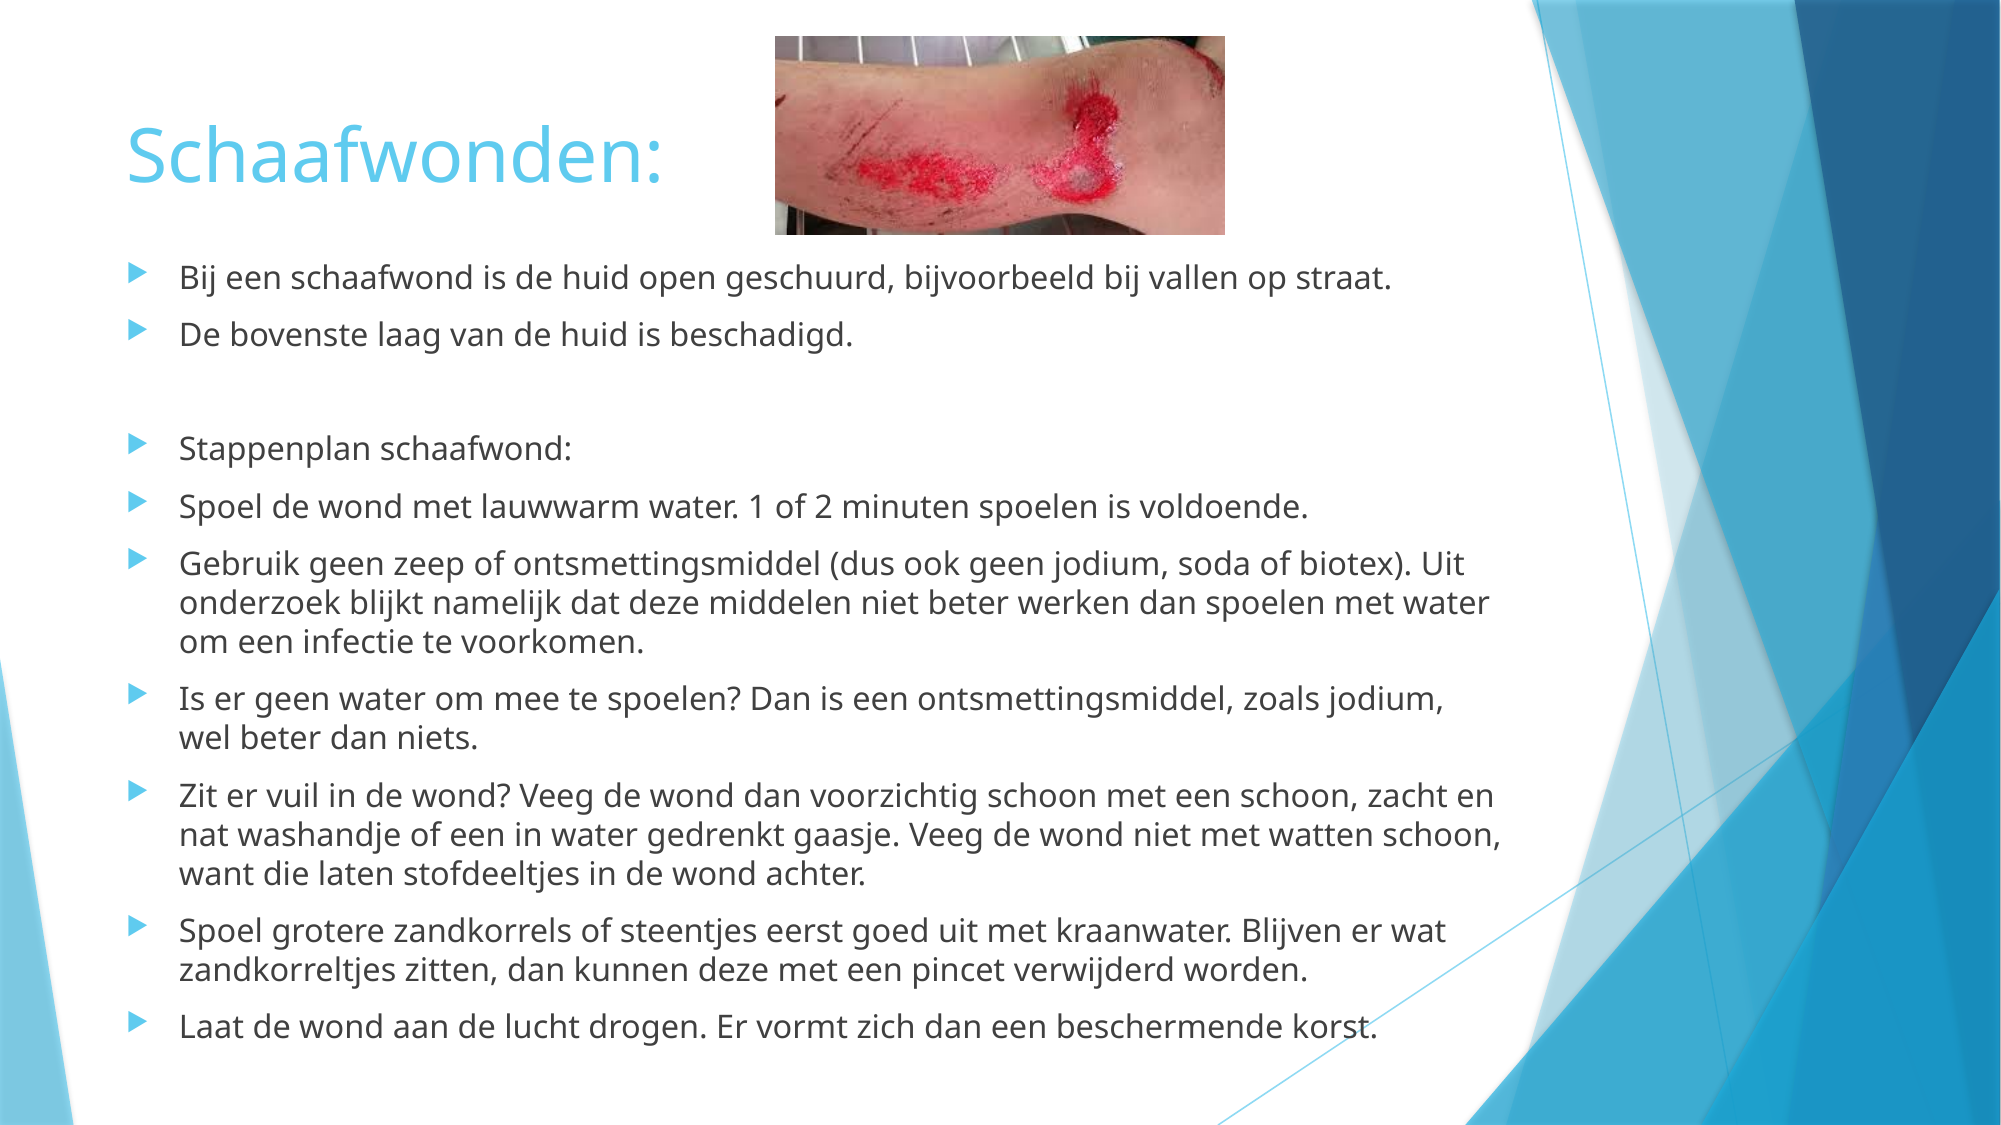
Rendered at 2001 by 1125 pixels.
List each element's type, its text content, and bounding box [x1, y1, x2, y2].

title Schaafwonden: [111, 99, 1522, 249]
picture [774, 36, 1225, 235]
list Bij een schaafwond is de huid open geschuurd, bijvoorbeeld bij vallen op straat. De bovenste laag van de huid is beschadigd. Stappenplan schaafwond: Spoel de wond met lauwwarm water. 1 of 2 minuten spoelen is voldoende. Gebruik geen zeep of ontsmettingsmiddel (dus ook geen jodium, soda of biotex). Uit onderzoek blijkt namelijk dat deze middelen niet beter werken dan spoelen met water om een infectie te voorkomen. Is er geen water om mee te spoelen? Dan is een ontsmettingsmiddel, zoals jodium, wel beter dan niets. Zit er vuil in de wond? Veeg de wond dan voorzichtig schoon met een schoon, zacht en nat washandje of een in water gedrenkt gaasje. Veeg de wond niet met watten schoon, want die laten stofdeeltjes in de wond achter. Spoel grotere zandkorrels of steentjes eerst goed uit met kraanwater. Blijven er wat zandkorreltjes zitten, dan kunnen deze met een pincet verwijderd worden. Laat de wond aan de lucht drogen. Er vormt zich dan een beschermende korst. [111, 249, 1522, 1069]
